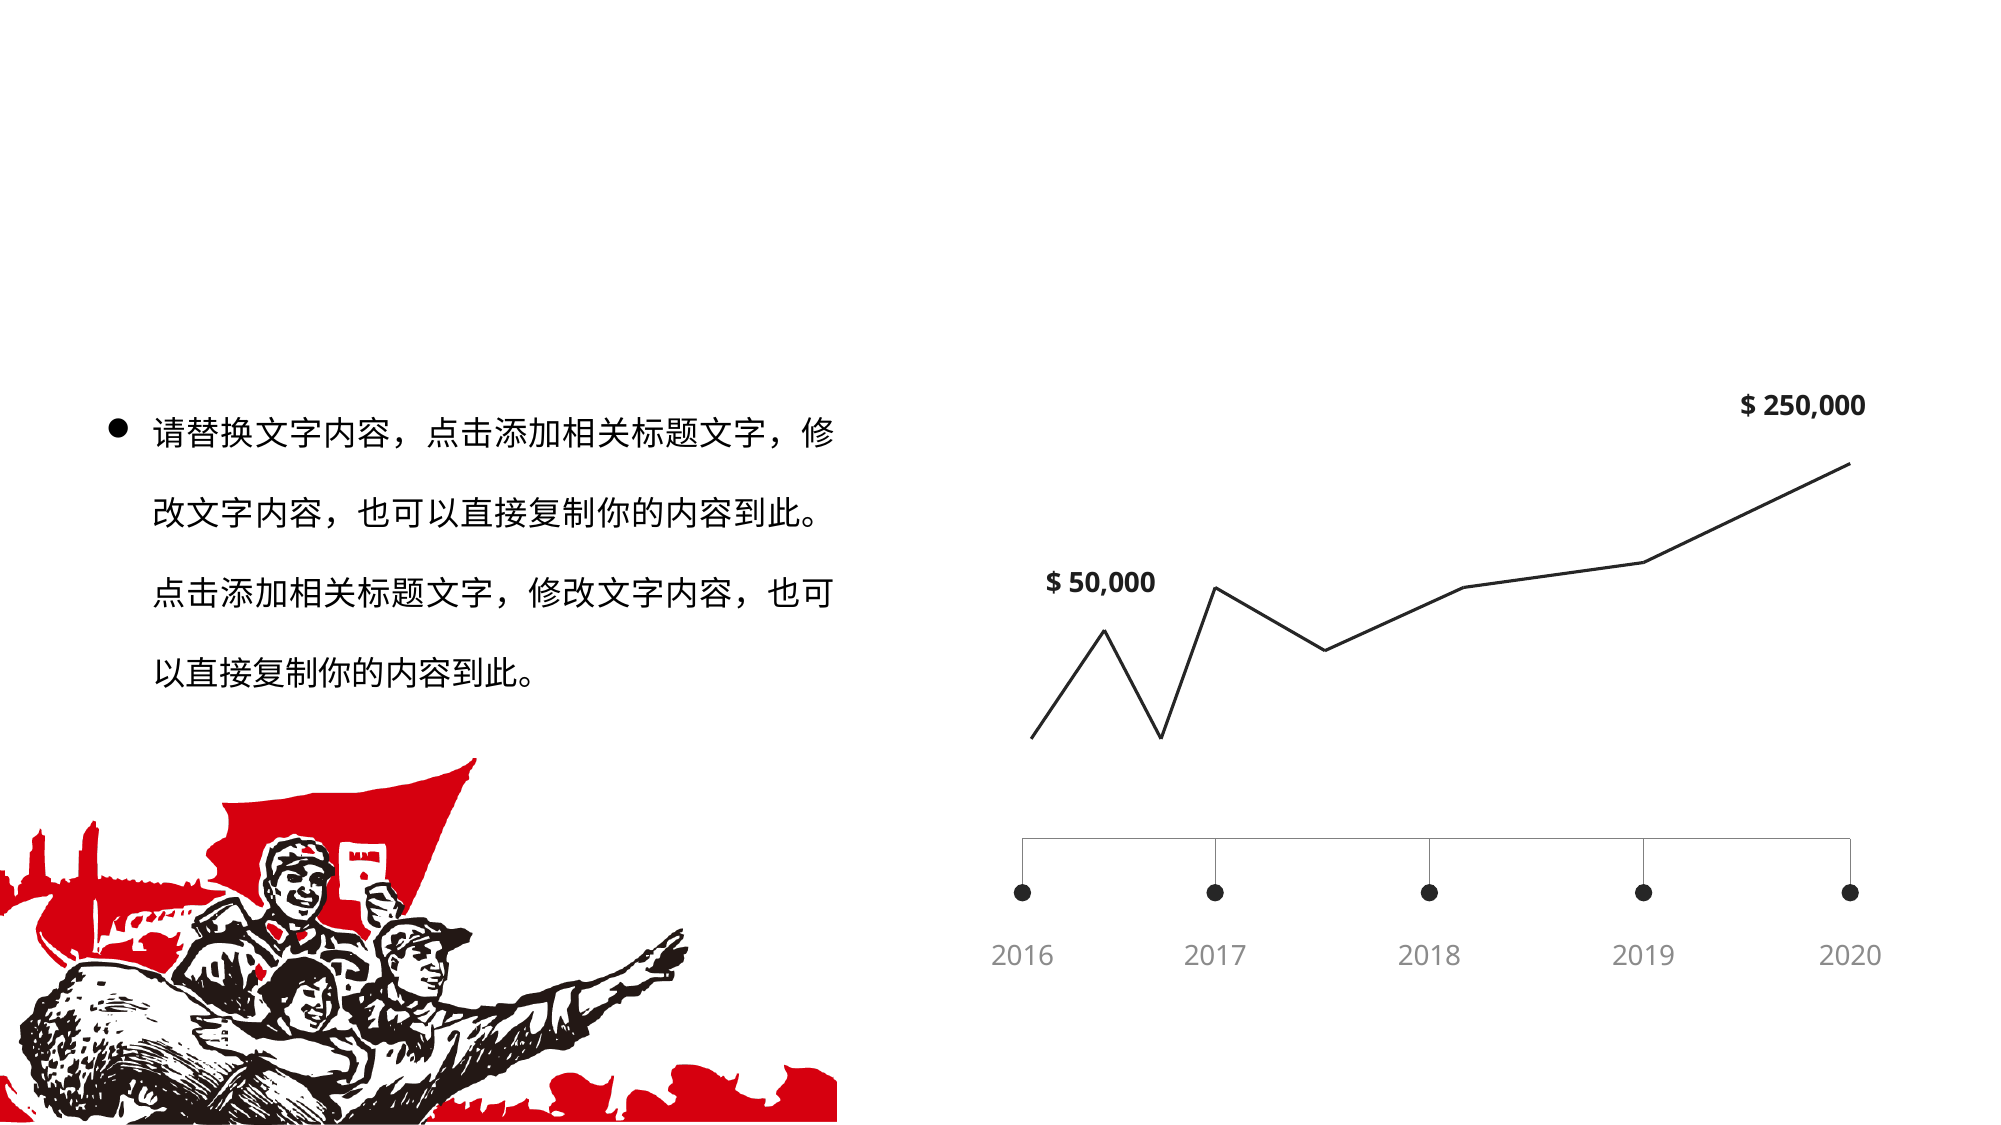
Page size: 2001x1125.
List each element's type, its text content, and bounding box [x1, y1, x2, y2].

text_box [1324, 587, 1464, 651]
text_box [1012, 883, 1033, 903]
text_box [1205, 883, 1225, 903]
text_box 请替换文字内容，点击添加相关标题文字，修改文字内容，也可以直接复制你的内容到此。点击添加相关标题文字，修改文字内容，也可以直接复制你的内容到此。 [105, 372, 837, 692]
text_box [1419, 883, 1440, 903]
text_box [1840, 883, 1860, 903]
picture [0, 758, 837, 1125]
text_box 2016 [940, 930, 1105, 1028]
text_box 2019 [1561, 930, 1726, 1028]
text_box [1463, 562, 1644, 588]
text_box 2020 [1768, 930, 1933, 1028]
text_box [1031, 630, 1104, 739]
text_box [1643, 463, 1851, 563]
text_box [1104, 630, 1160, 739]
text_box [1633, 883, 1654, 903]
text_box 2018 [1347, 930, 1512, 1028]
text_box $ 250,000 [1725, 363, 1953, 429]
text_box $ 50,000 [1031, 541, 1258, 606]
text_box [1215, 587, 1324, 651]
text_box 2017 [1133, 930, 1298, 1028]
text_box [1160, 587, 1216, 739]
